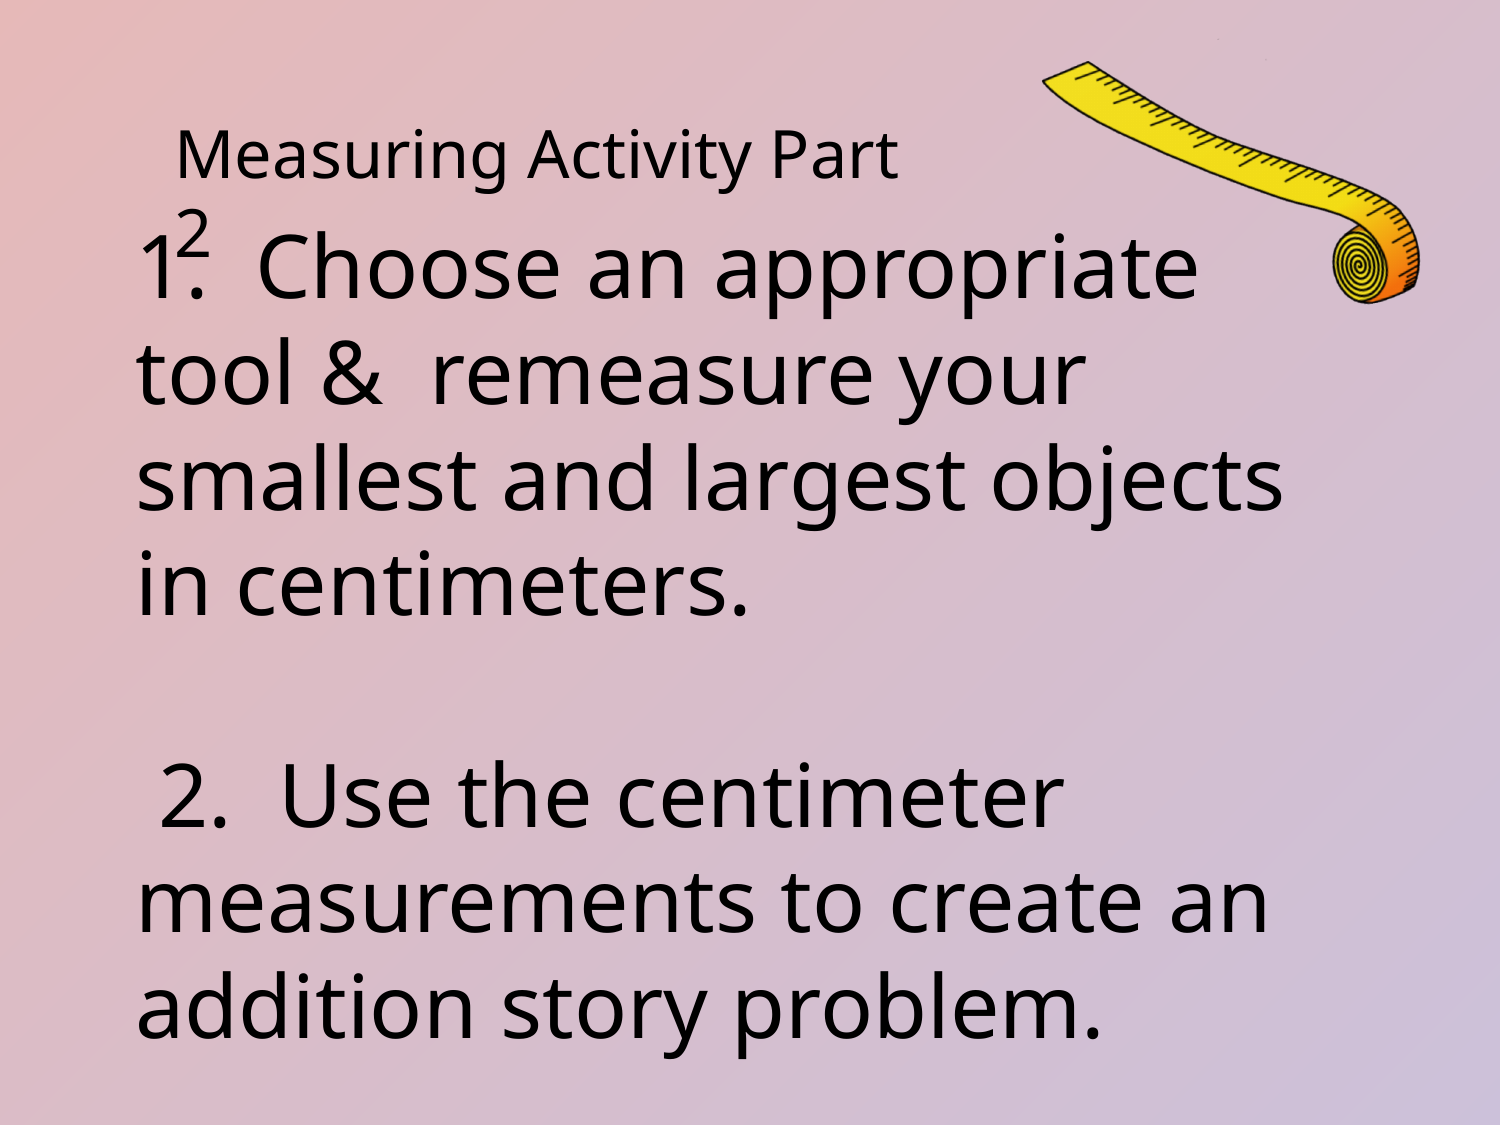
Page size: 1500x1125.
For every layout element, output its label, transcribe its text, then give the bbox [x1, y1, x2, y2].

title 1. Choose an appropriate tool & remeasure your smallest and largest objects in centimeters. 2. Use the centimeter measurements to create an addition story problem. [120, 199, 1396, 1067]
text_box Measuring Activity Part 2 [159, 103, 968, 279]
picture [1040, 1, 1434, 361]
